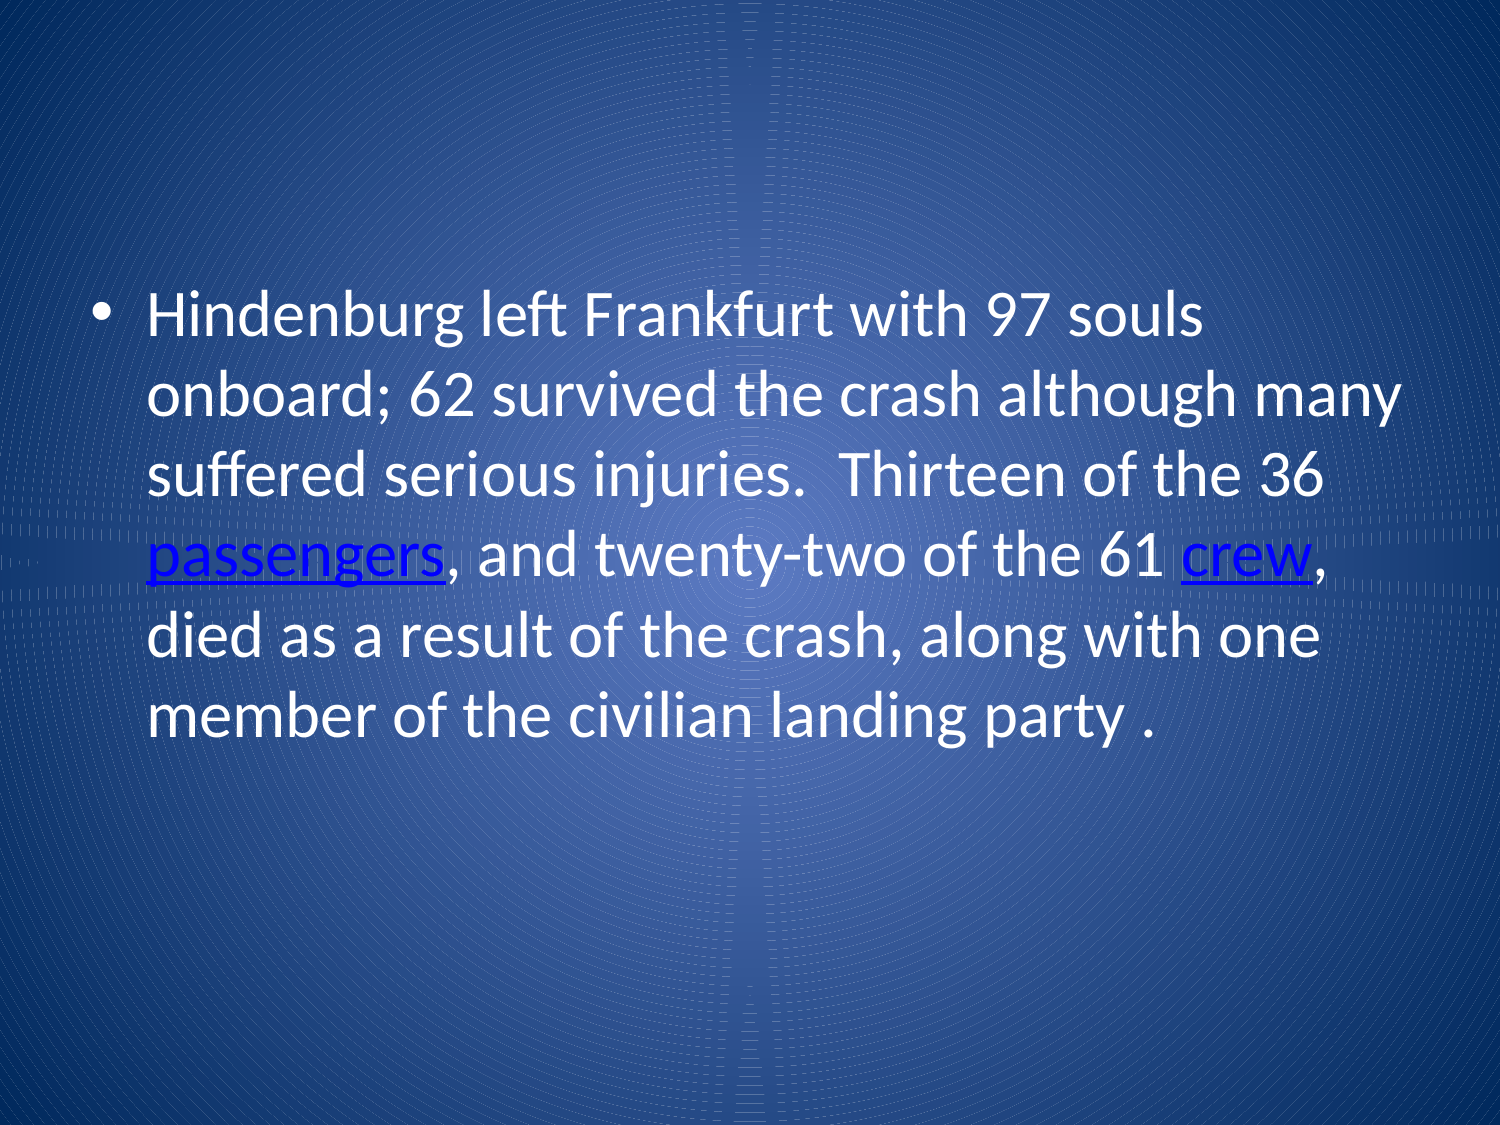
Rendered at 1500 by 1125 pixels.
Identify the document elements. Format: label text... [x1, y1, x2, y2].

list Hindenburg left Frankfurt with 97 souls onboard; 62 survived the crash although many suffered serious injuries. Thirteen of the 36 passengers, and twenty-two of the 61 crew, died as a result of the crash, along with one member of the civilian landing party . [75, 262, 1425, 1005]
